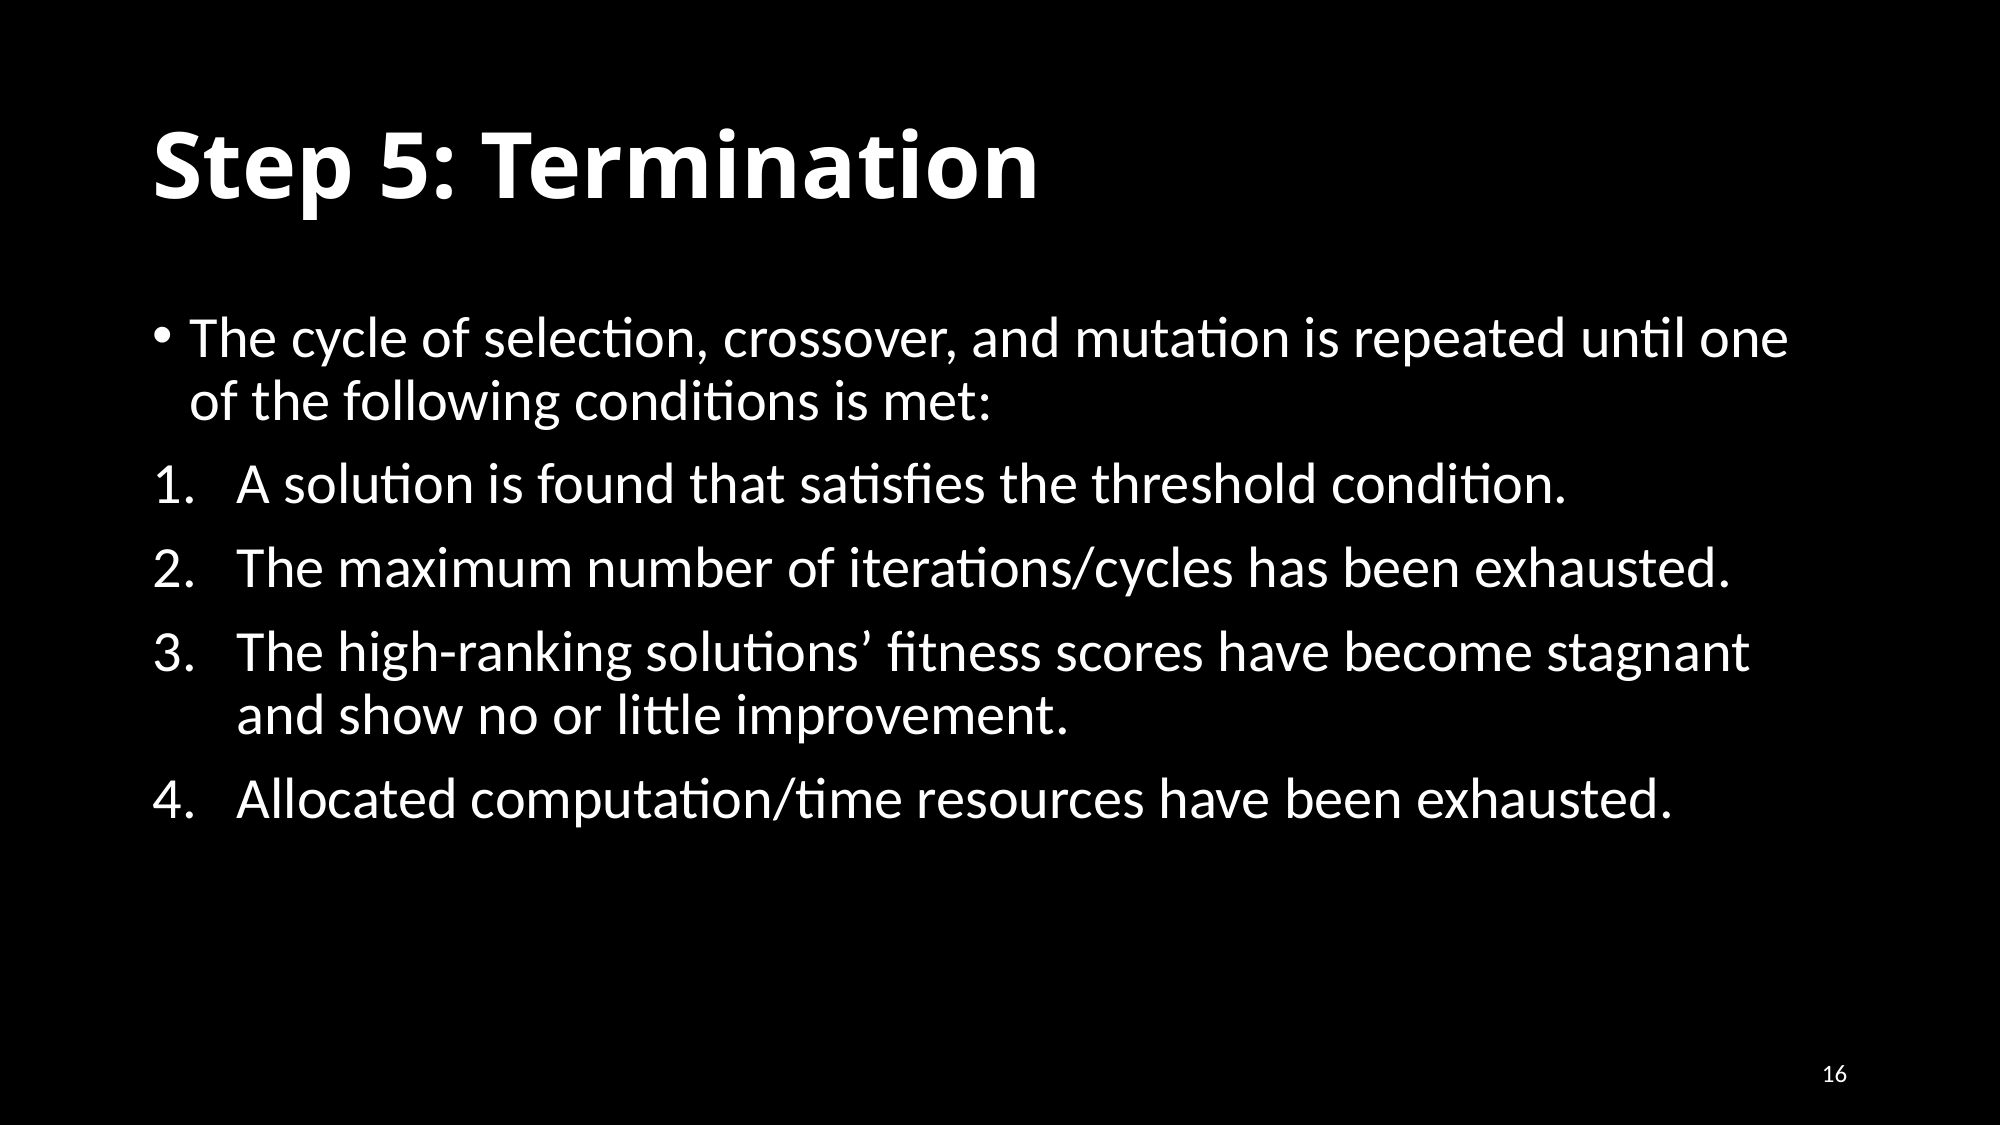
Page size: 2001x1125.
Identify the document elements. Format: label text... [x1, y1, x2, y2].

slide_number 16 [1412, 1042, 1863, 1103]
list The cycle of selection, crossover, and mutation is repeated until one of the following conditions is met: A solution is found that satisfies the threshold condition. The maximum number of iterations/cycles has been exhausted. The high-ranking solutions’ fitness scores have become stagnant and show no or little improvement. Allocated computation/time resources have been exhausted. [137, 299, 1863, 1014]
title Step 5: Termination [137, 59, 1863, 278]
